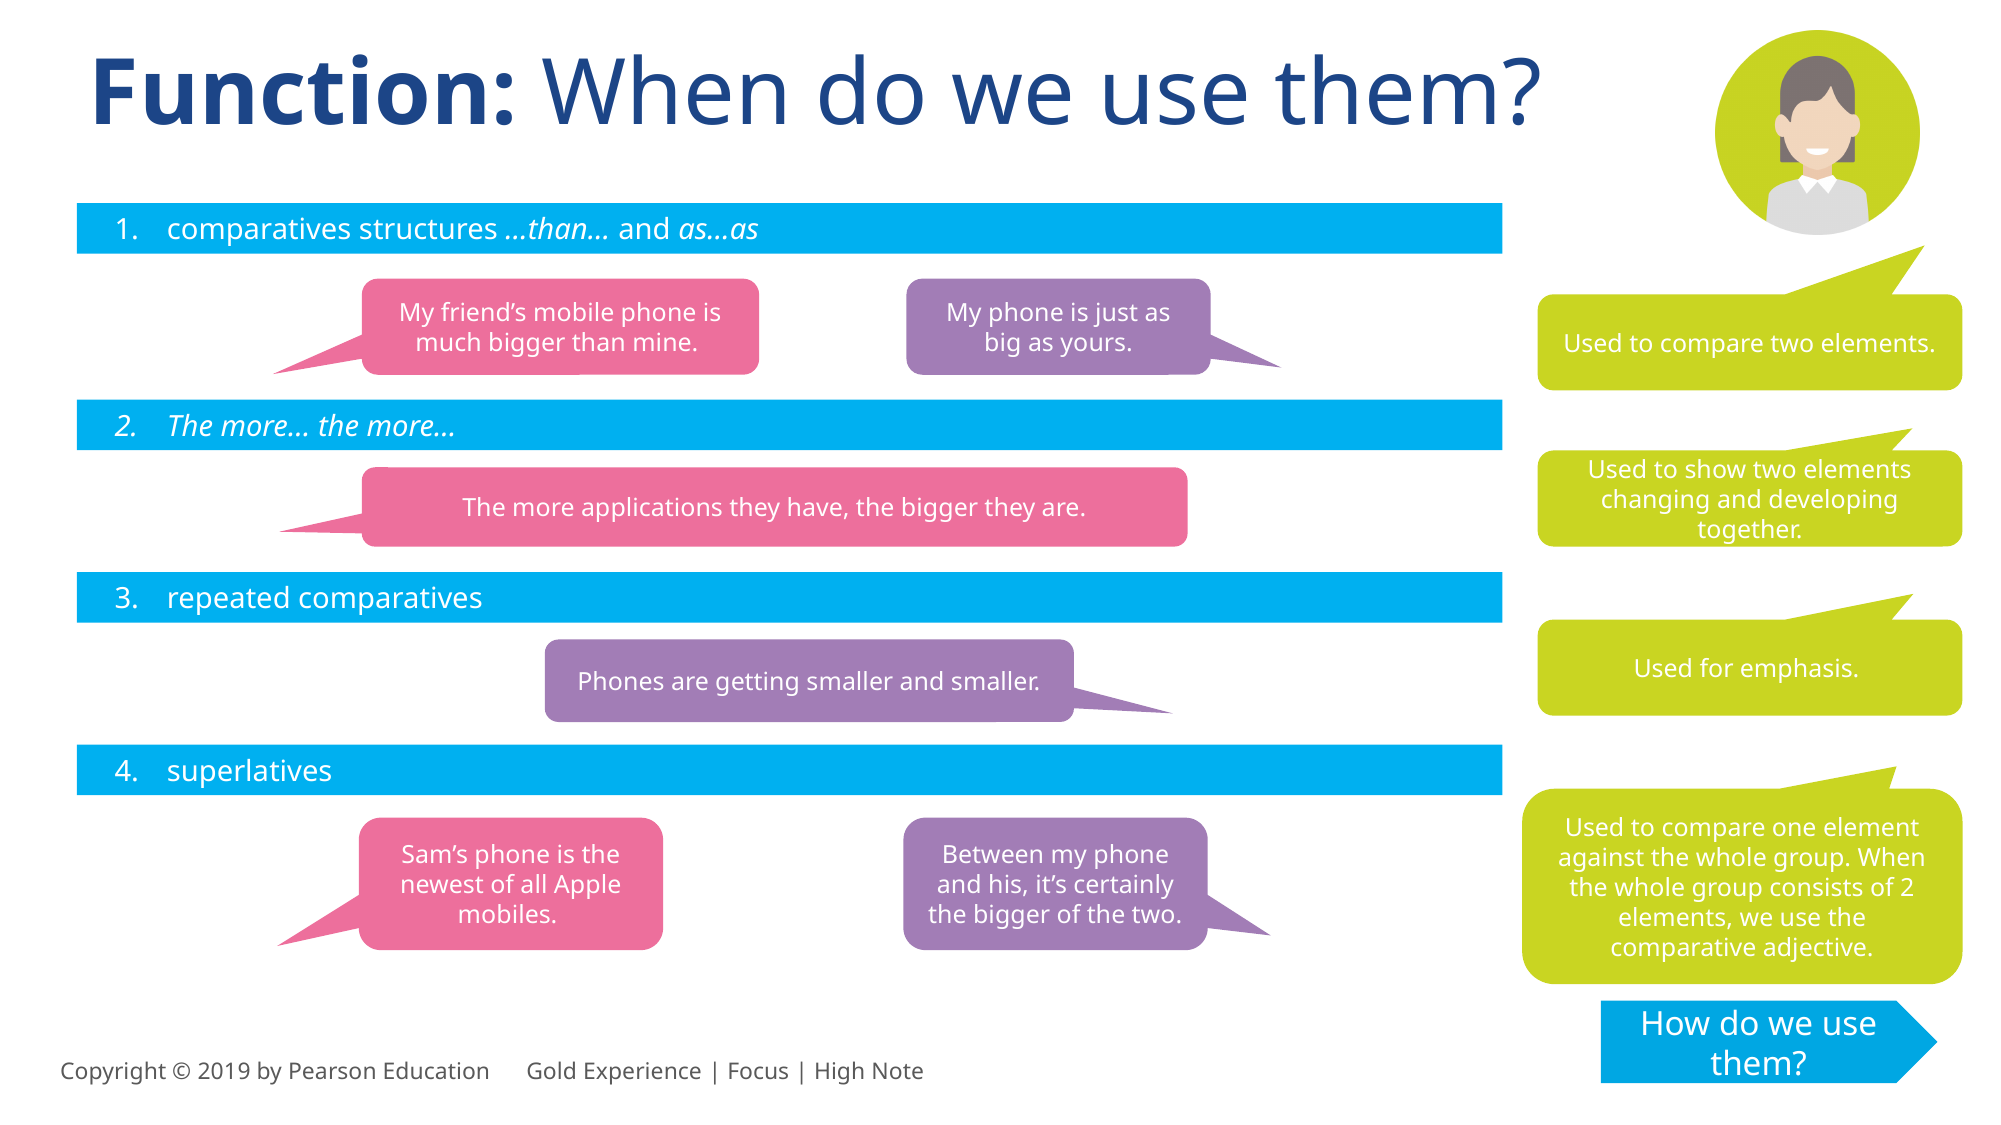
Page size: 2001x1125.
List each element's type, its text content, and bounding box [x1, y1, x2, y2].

text_box Phones are getting smaller and smaller. [544, 639, 1173, 723]
text_box Used to compare two elements. [1537, 245, 1963, 391]
text_box Sam’s phone is the newest of all Apple mobiles. [277, 817, 664, 951]
text_box The more applications they have, the bigger they are. [279, 467, 1188, 547]
text_box comparatives structures ...than… and as...as [76, 203, 1503, 254]
text_box Used for emphasis. [1537, 593, 1963, 716]
text_box Function: When do we use them? [73, 37, 1710, 170]
text_box Between my phone and his, it’s certainly the bigger of the two. [903, 817, 1271, 951]
text_box How do we use them? [1600, 1000, 1938, 1084]
text_box Used to show two elements changing and developing together. [1537, 428, 1963, 547]
text_box Used to compare one element against the whole group. When the whole group consists of 2 elements, we use the comparative adjective. [1522, 766, 1963, 985]
text_box repeated comparatives [76, 572, 1503, 623]
text_box The more… the more… [76, 399, 1503, 451]
footer Copyright © 2019 by Pearson Education Gold Experience | Focus | High Note [45, 1040, 1084, 1101]
text_box superlatives [76, 744, 1503, 796]
picture [1715, 30, 1920, 235]
text_box My friend’s mobile phone is much bigger than mine. [272, 278, 760, 375]
text_box My phone is just as big as yours. [906, 278, 1282, 375]
